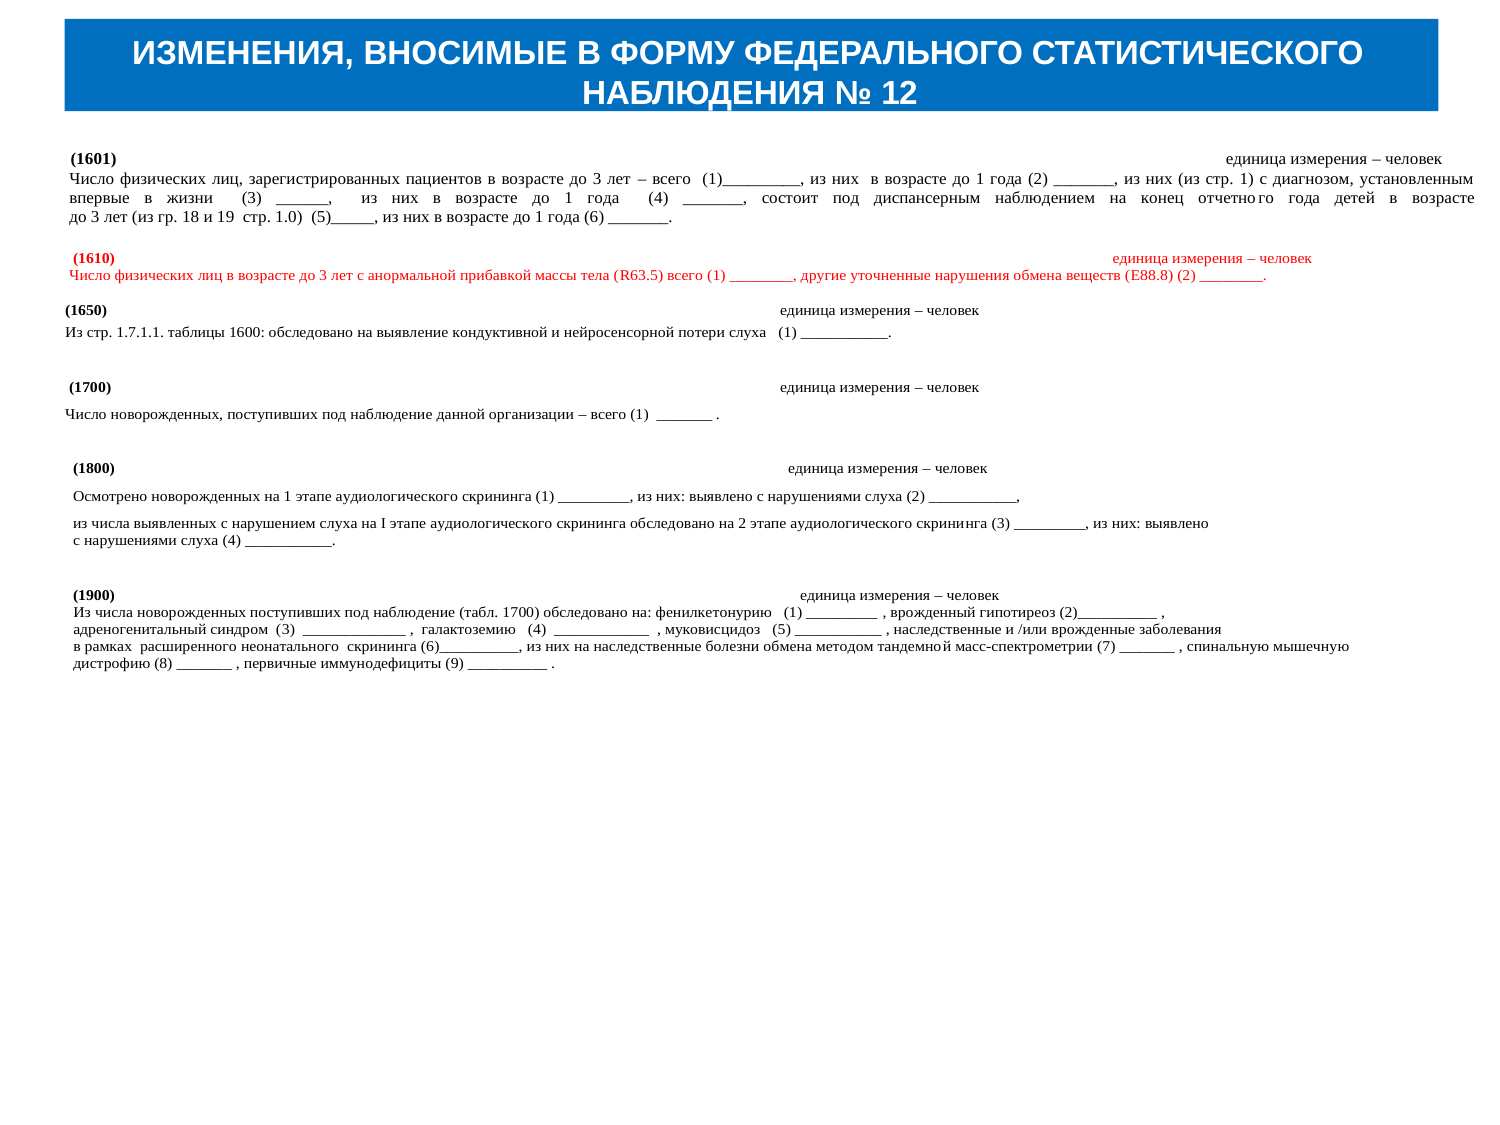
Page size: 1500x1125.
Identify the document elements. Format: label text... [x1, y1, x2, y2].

picture [1, 249, 1358, 695]
text_box ИЗМЕНЕНИЯ, ВНОСИМЫЕ В ФОРМУ ФЕДЕРАЛЬНОГО СТАТИСТИЧЕСКОГО НАБЛЮДЕНИЯ № 12 [64, 18, 1439, 112]
picture [1, 133, 1476, 228]
